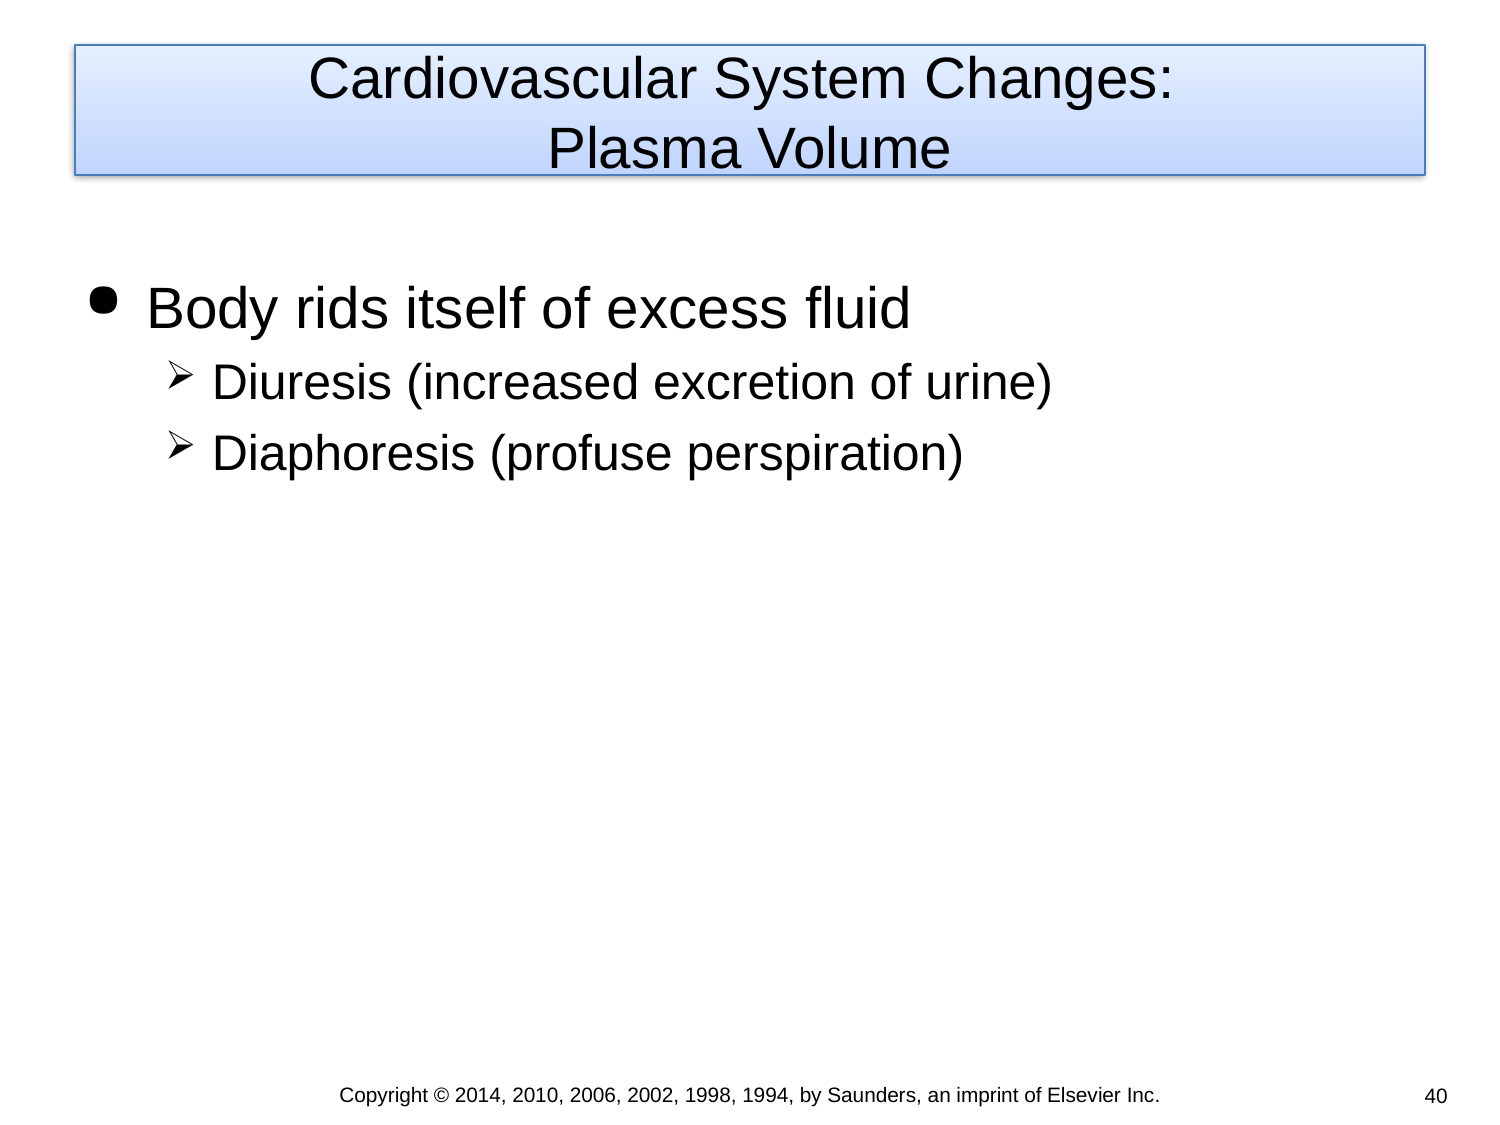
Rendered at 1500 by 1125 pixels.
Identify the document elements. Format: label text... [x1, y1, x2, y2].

title Cardiovascular System Changes: Plasma Volume [74, 44, 1426, 176]
footer Copyright © 2014, 2010, 2006, 2002, 1998, 1994, by Saunders, an imprint of Elsevier Inc. [187, 1062, 1313, 1125]
list Body rids itself of excess fluid Diuresis (increased excretion of urine) Diaphoresis (profuse perspiration) [75, 262, 1425, 1005]
slide_number 40 [1362, 1065, 1463, 1125]
